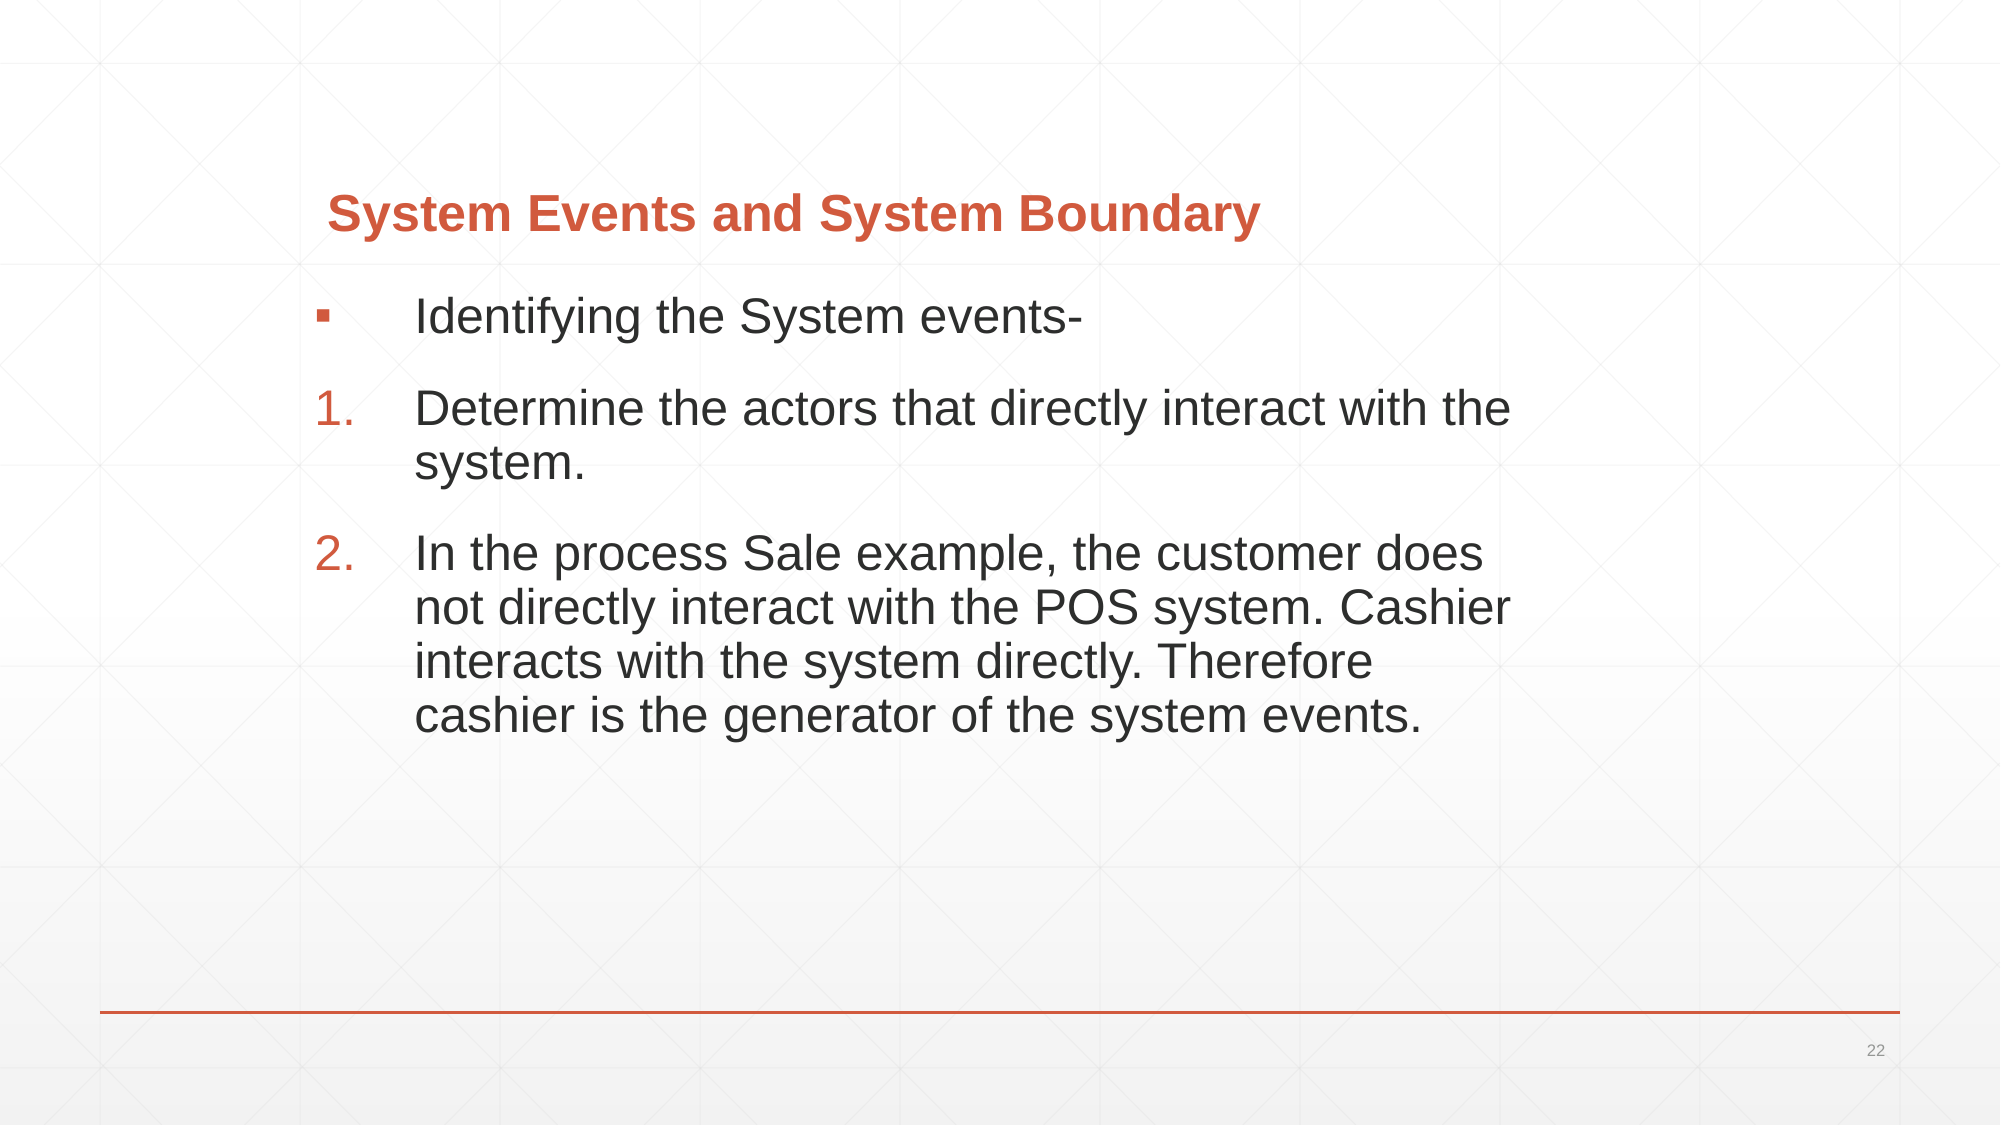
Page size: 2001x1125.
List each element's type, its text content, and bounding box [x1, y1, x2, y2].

title System Events and System Boundary [312, 35, 1704, 251]
list Identifying the System events- Determine the actors that directly interact with the system. In the process Sale example, the customer does not directly interact with the POS system. Cashier interacts with the system directly. Therefore cashier is the generator of the system events. [299, 283, 1534, 871]
slide_number 22 [1749, 1031, 1901, 1069]
